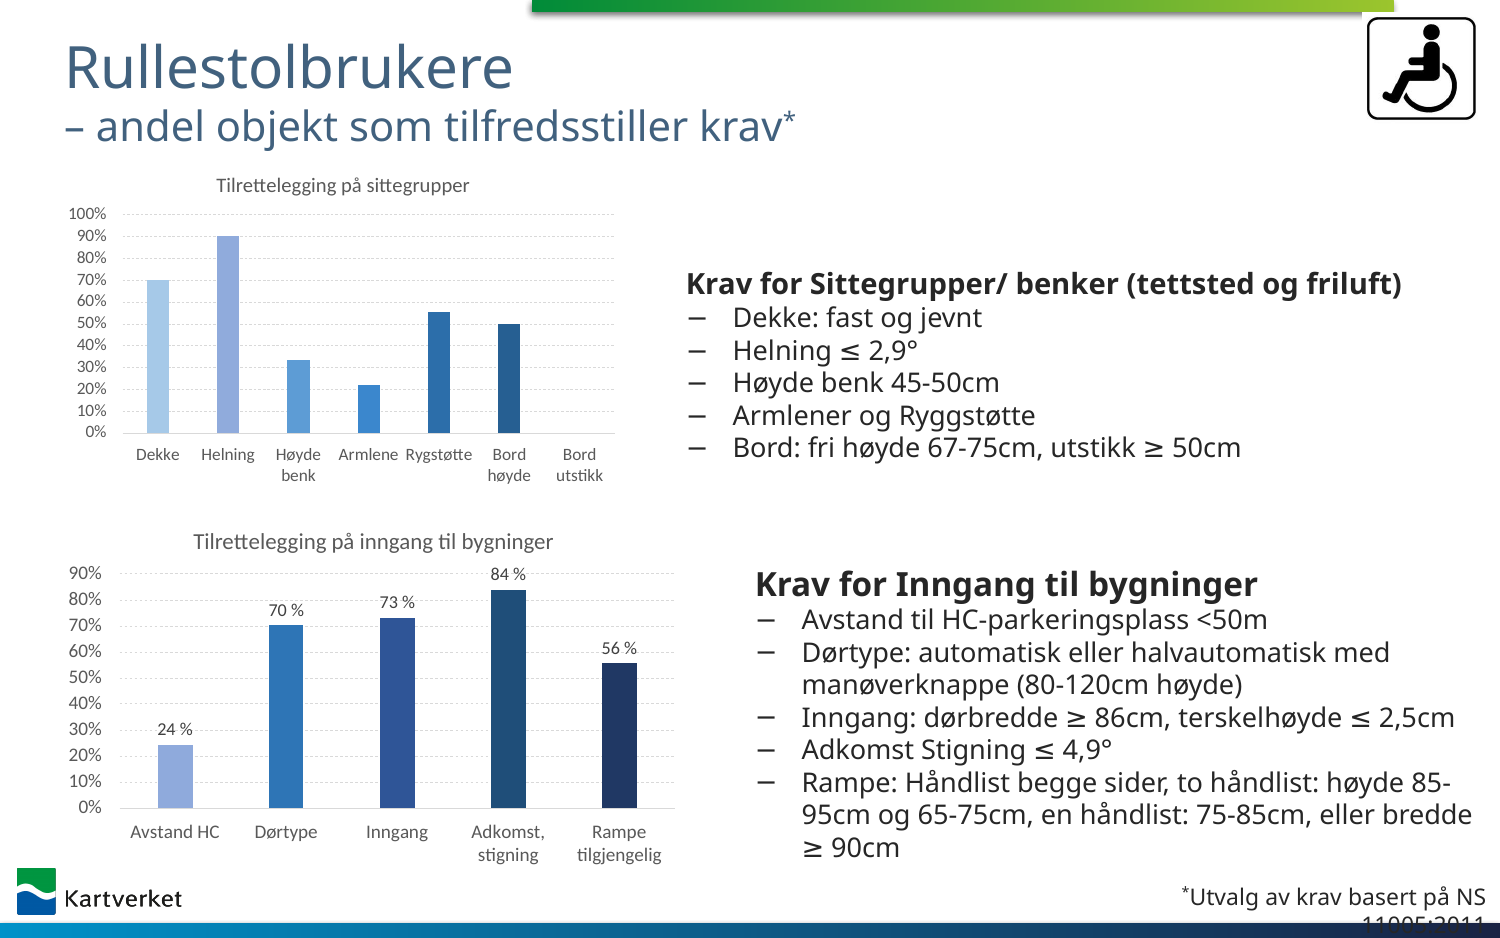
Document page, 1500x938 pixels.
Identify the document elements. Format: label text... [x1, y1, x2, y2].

picture [1362, 12, 1481, 126]
picture [62, 520, 686, 874]
picture [62, 166, 625, 492]
text_box Krav for Sittegrupper/ benker (tettsted og friluft) Dekke: fast og jevnt Helning ≤ 2,9° Høyde benk 45-50cm Armlener og Ryggstøtte Bord: fri høyde 67-75cm, utstikk ≥ 50cm [670, 258, 1418, 471]
text_box *Utvalg av krav basert på NS 11005:2011 [1068, 873, 1500, 938]
text_box Rullestolbrukere – andel objekt som tilfredsstiller krav* [49, 25, 1431, 158]
text_box Krav for Inngang til bygninger Avstand til HC-parkeringsplass <50m Dørtype: automatisk eller halvautomatisk med manøverknappe (80-120cm høyde) Inngang: dørbredde ≥ 86cm, terskelhøyde ≤ 2,5cm Adkomst Stigning ≤ 4,9° Rampe: Håndlist begge sider, to håndlist: høyde 85-95cm og 65-75cm, en håndlist: 75-85cm, eller bredde ≥ 90cm [740, 555, 1491, 870]
